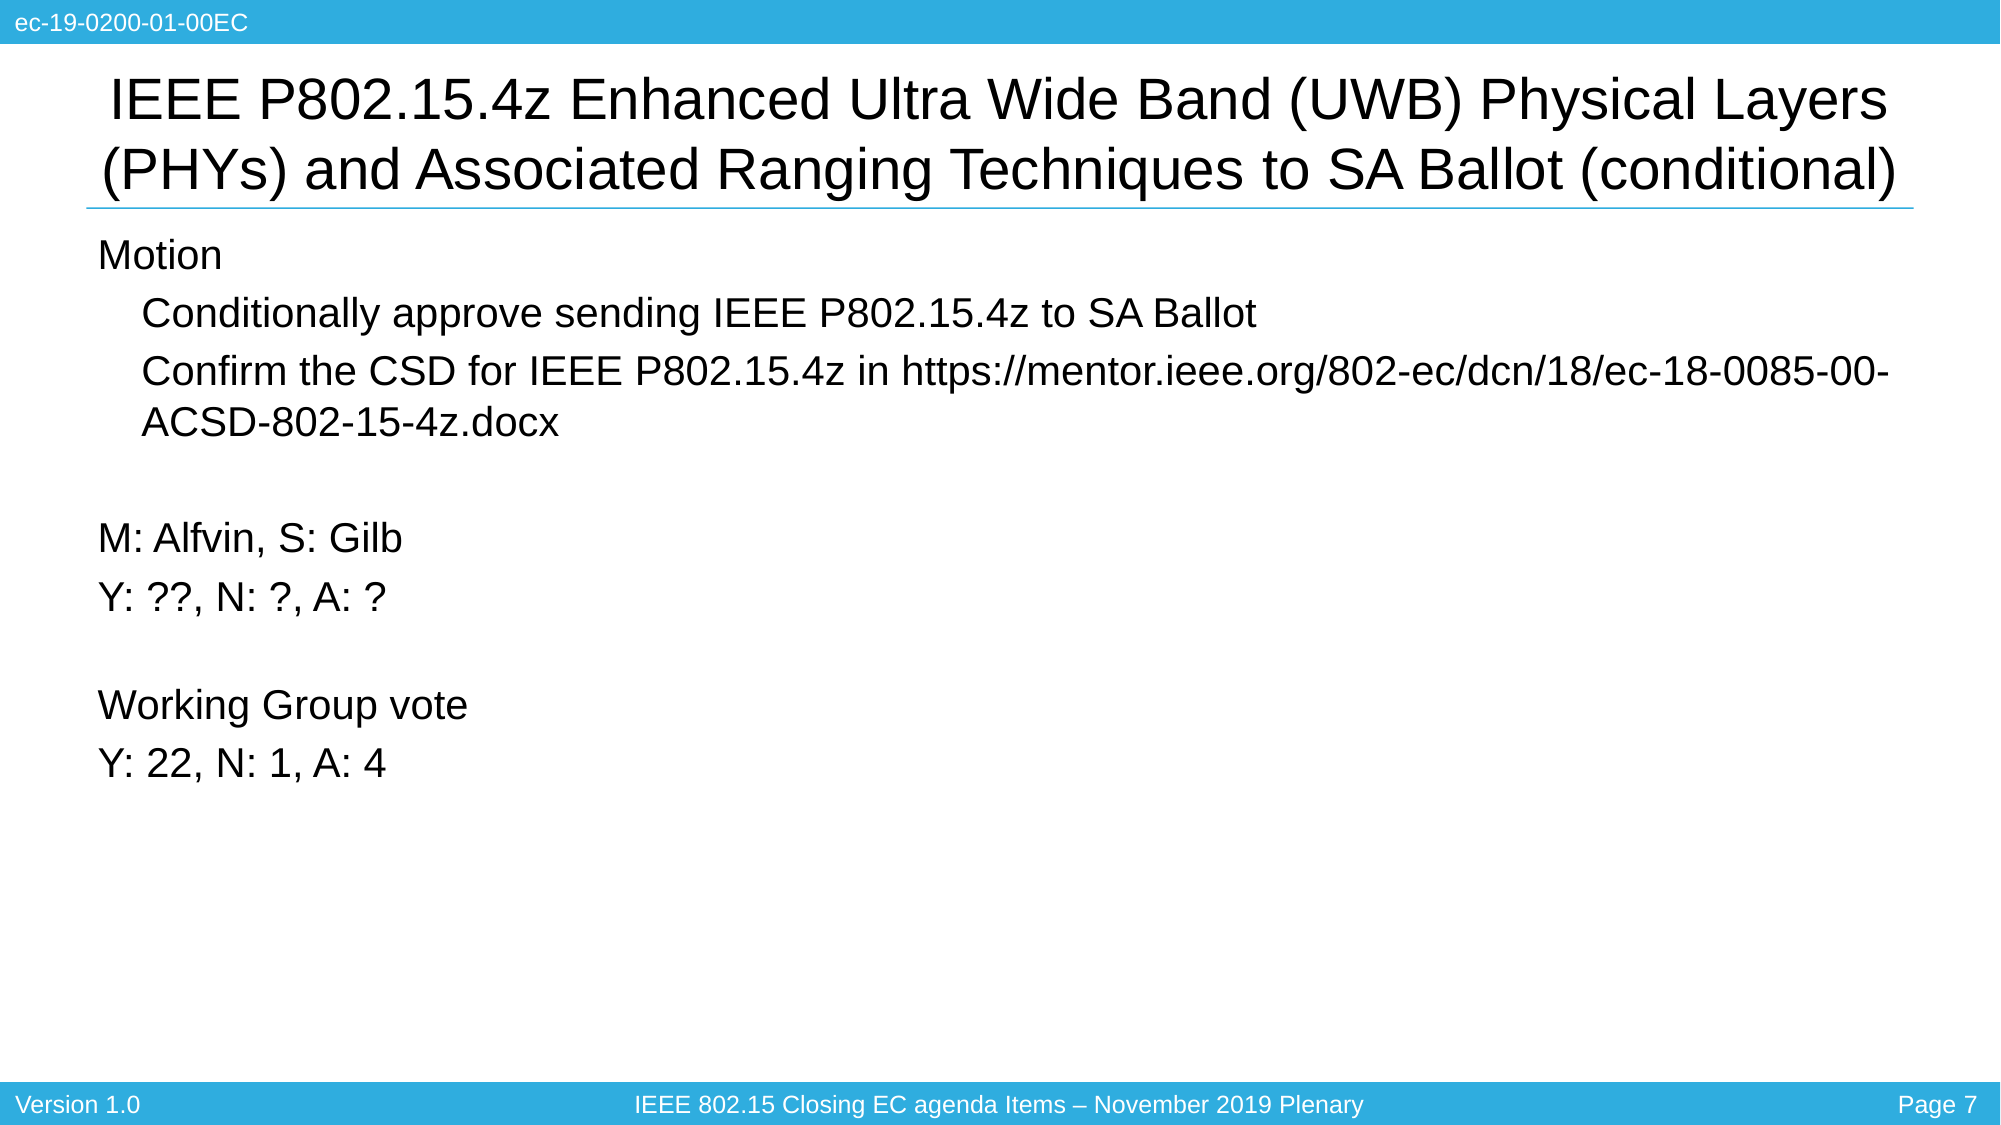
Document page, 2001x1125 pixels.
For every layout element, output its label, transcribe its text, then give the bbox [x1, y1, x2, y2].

list Motion Conditionally approve sending IEEE P802.15.4z to SA Ballot Confirm the CSD for IEEE P802.15.4z in https://mentor.ieee.org/802-ec/dcn/18/ec-18-0085-00-ACSD-802-15-4z.docx M: Alfvin, S: Gilb Y: ??, N: ?, A: ? Working Group vote Y: 22, N: 1, A: 4 [39, 220, 1930, 1059]
title IEEE P802.15.4z Enhanced Ultra Wide Band (UWB) Physical Layers (PHYs) and Associated Ranging Techniques to SA Ballot (conditional) [70, 66, 1930, 197]
